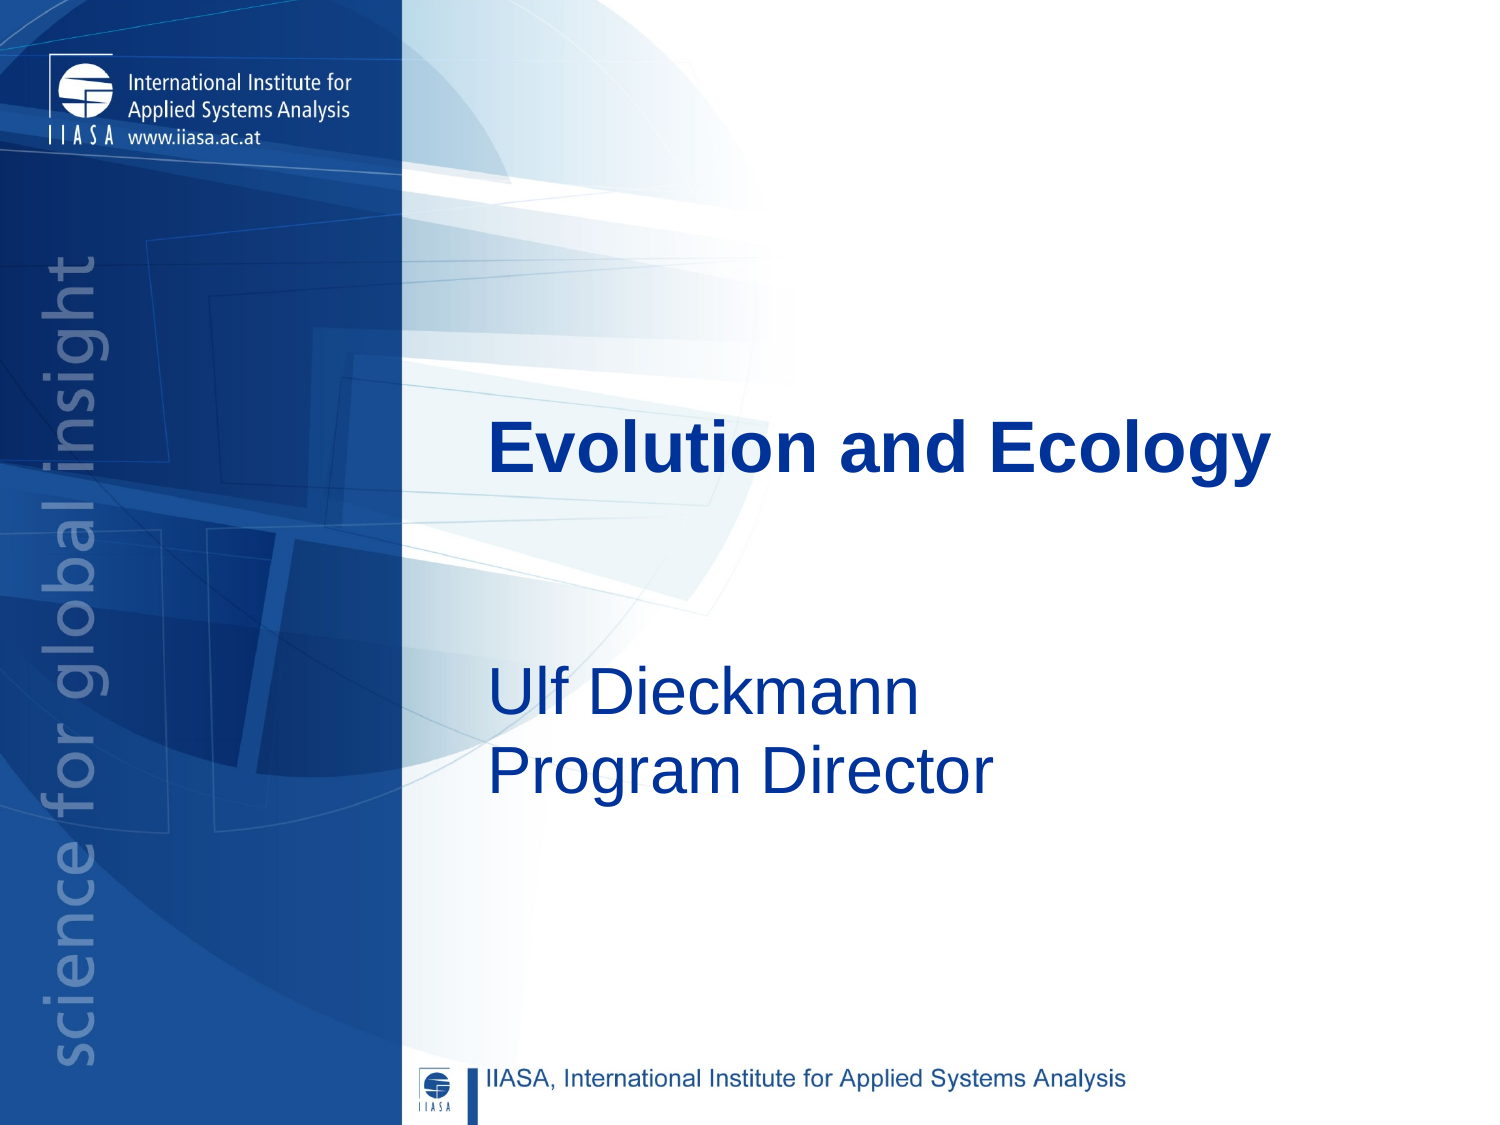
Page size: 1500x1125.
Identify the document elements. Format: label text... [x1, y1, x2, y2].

picture [0, 0, 1500, 1125]
title Evolution and Ecology Ulf Dieckmann Program Director [411, 399, 1500, 976]
